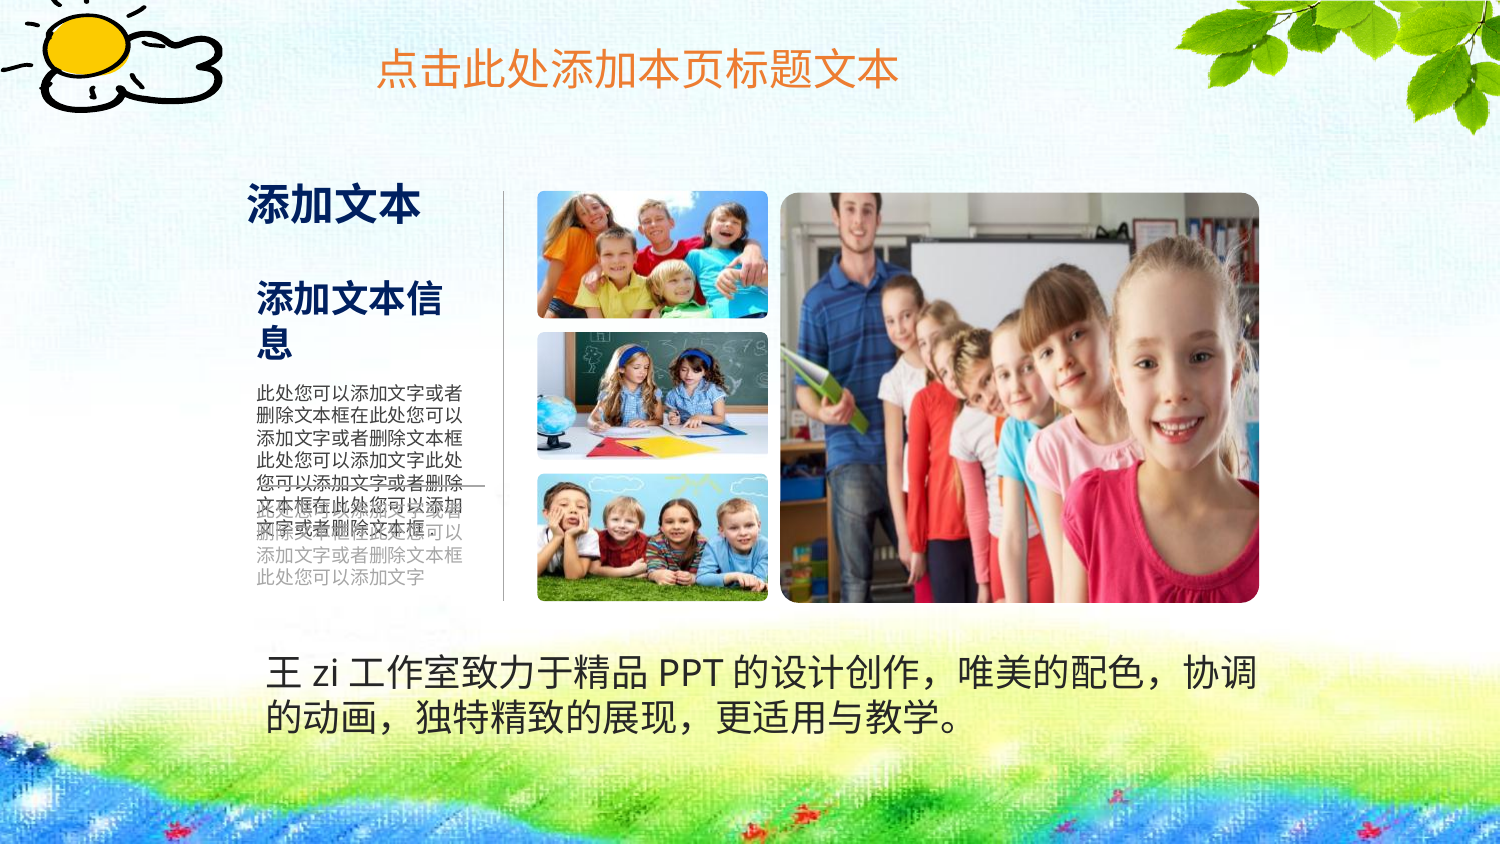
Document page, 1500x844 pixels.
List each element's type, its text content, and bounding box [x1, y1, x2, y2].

text_box [536, 189, 769, 320]
text_box 此处您可以添加文字或者删除文本框在此处您可以添加文字或者删除文本框此处您可以添加文字 [250, 495, 486, 592]
text_box 王zi工作室致力于精品PPT的设计创作，唯美的配色，协调的动画，独特精致的展现，更适用与教学。 [250, 641, 1285, 747]
text_box [536, 331, 769, 461]
text_box 点击此处添加本页标题文本 [360, 34, 972, 102]
text_box 添加文本 [241, 173, 467, 232]
text_box 添加文本信息 此处您可以添加文字或者删除文本框在此处您可以添加文字或者删除文本框此处您可以添加文字此处您可以添加文字或者删除文本框在此处您可以添加文字或者删除文本框. [250, 272, 486, 495]
picture [0, 0, 1500, 844]
text_box [536, 472, 769, 603]
text_box [779, 191, 1261, 604]
